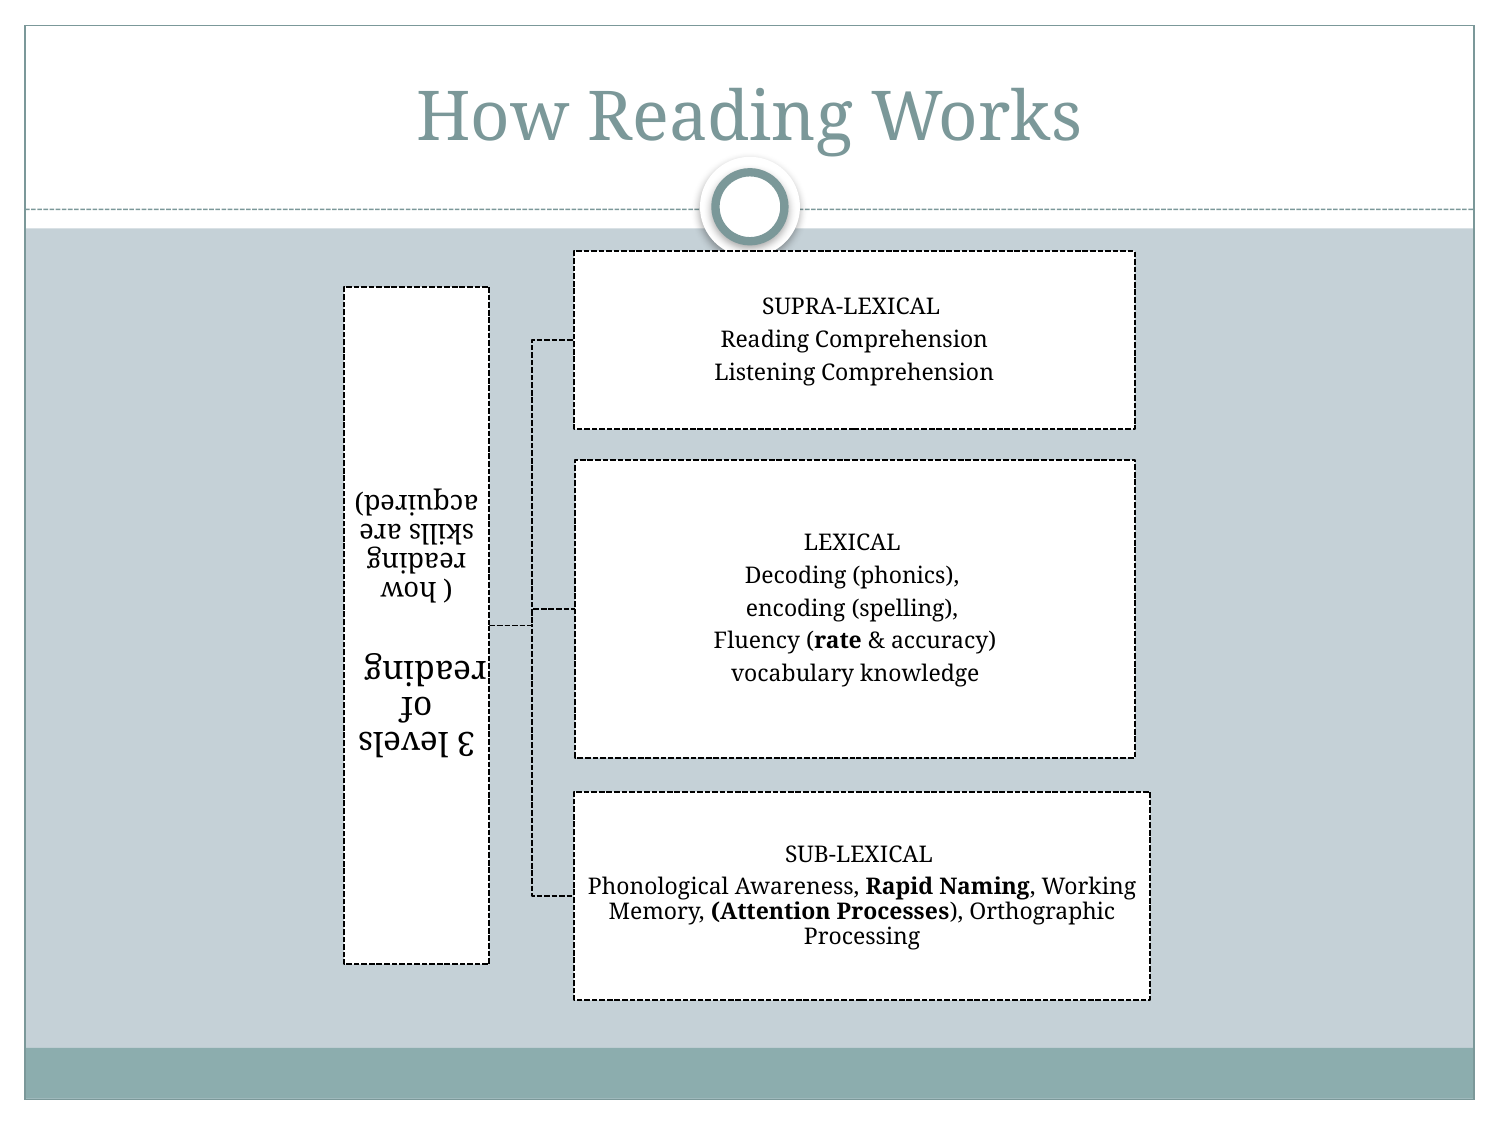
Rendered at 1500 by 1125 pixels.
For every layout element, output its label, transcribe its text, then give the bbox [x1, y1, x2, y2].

title How Reading Works [49, 37, 1450, 162]
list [49, 250, 1445, 1001]
